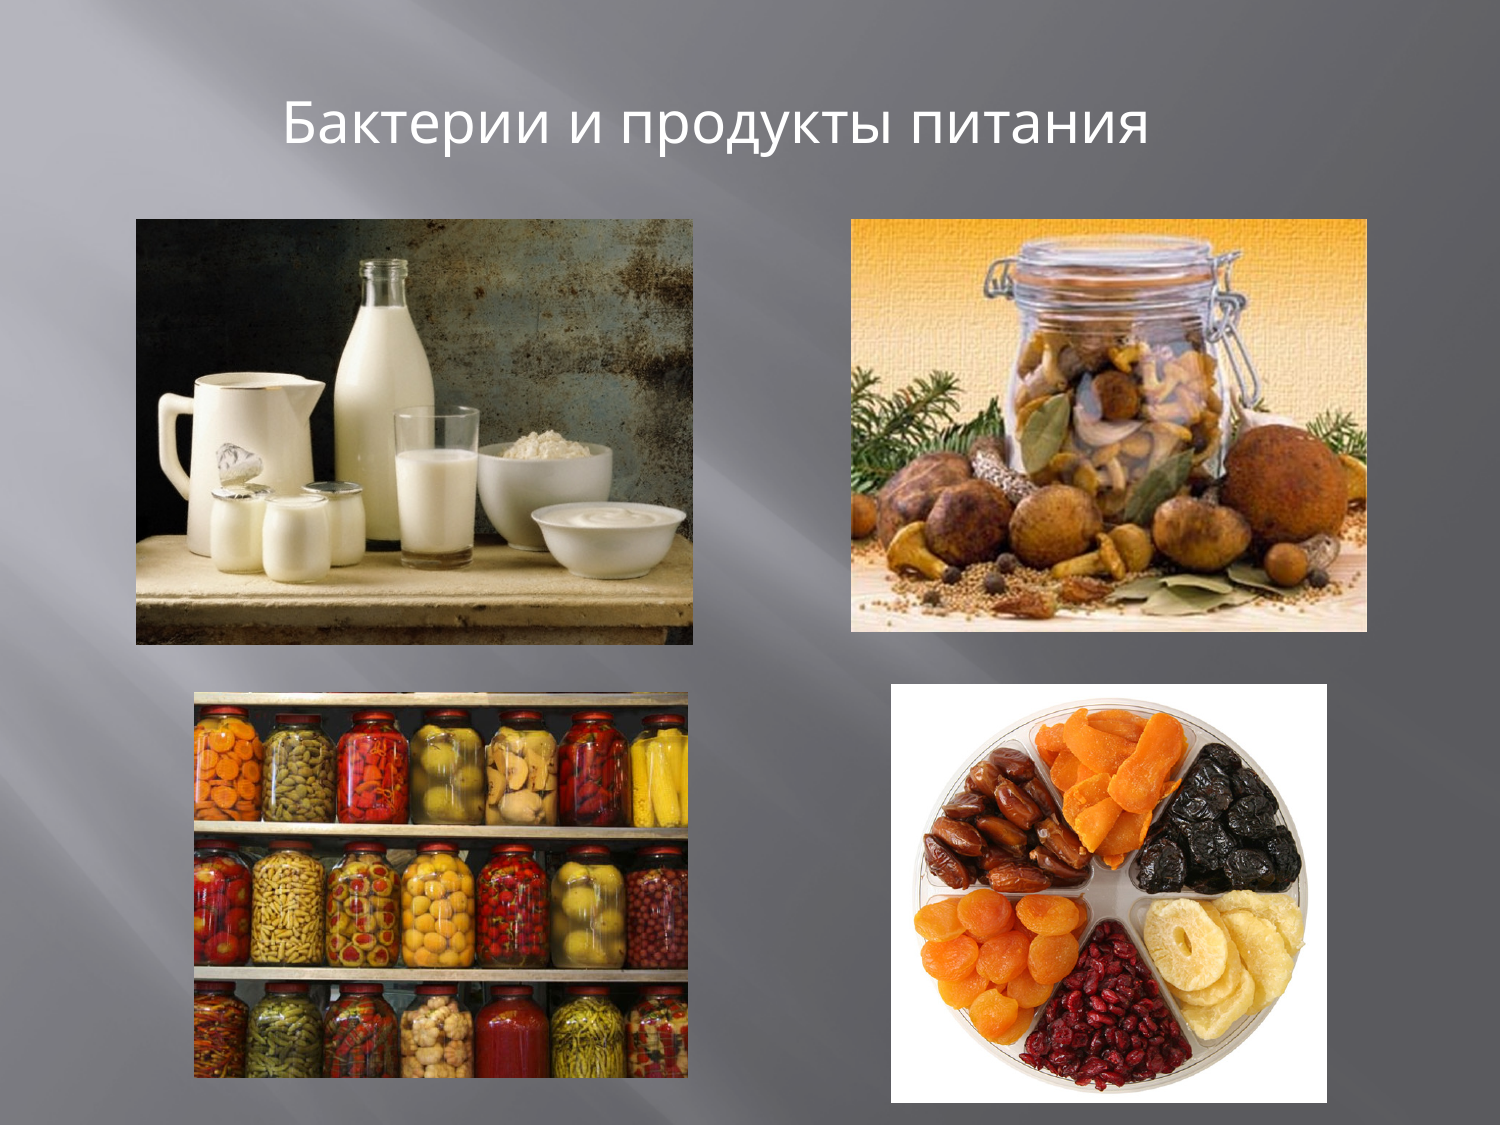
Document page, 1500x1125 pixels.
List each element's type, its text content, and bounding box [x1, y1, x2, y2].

text_box Бактерии и продукты питания [266, 78, 1166, 163]
picture [136, 219, 693, 646]
picture [194, 692, 689, 1078]
picture [851, 219, 1367, 632]
picture [891, 684, 1327, 1103]
